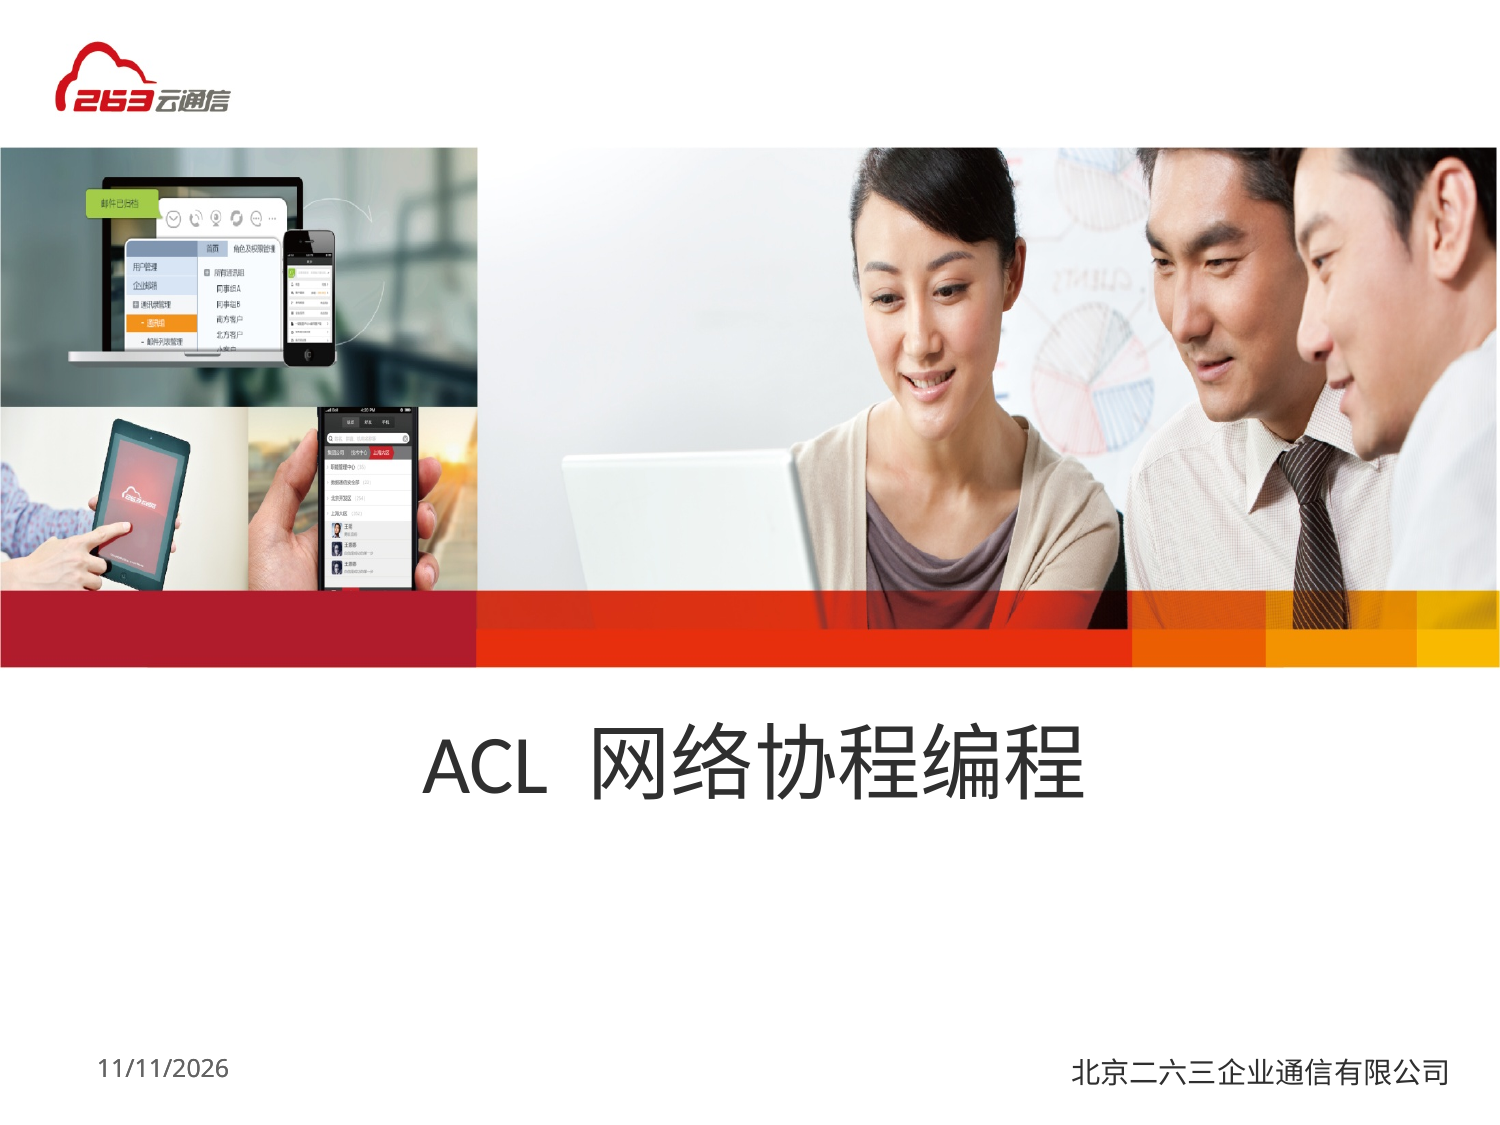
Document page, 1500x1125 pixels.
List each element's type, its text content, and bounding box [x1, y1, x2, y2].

text_box 北京二六三企业通信有限公司 [1056, 1046, 1467, 1097]
text_box 2016/7/26 [82, 1045, 432, 1125]
picture [0, 0, 1500, 1125]
title ACL 网络协程编程 [117, 703, 1393, 844]
